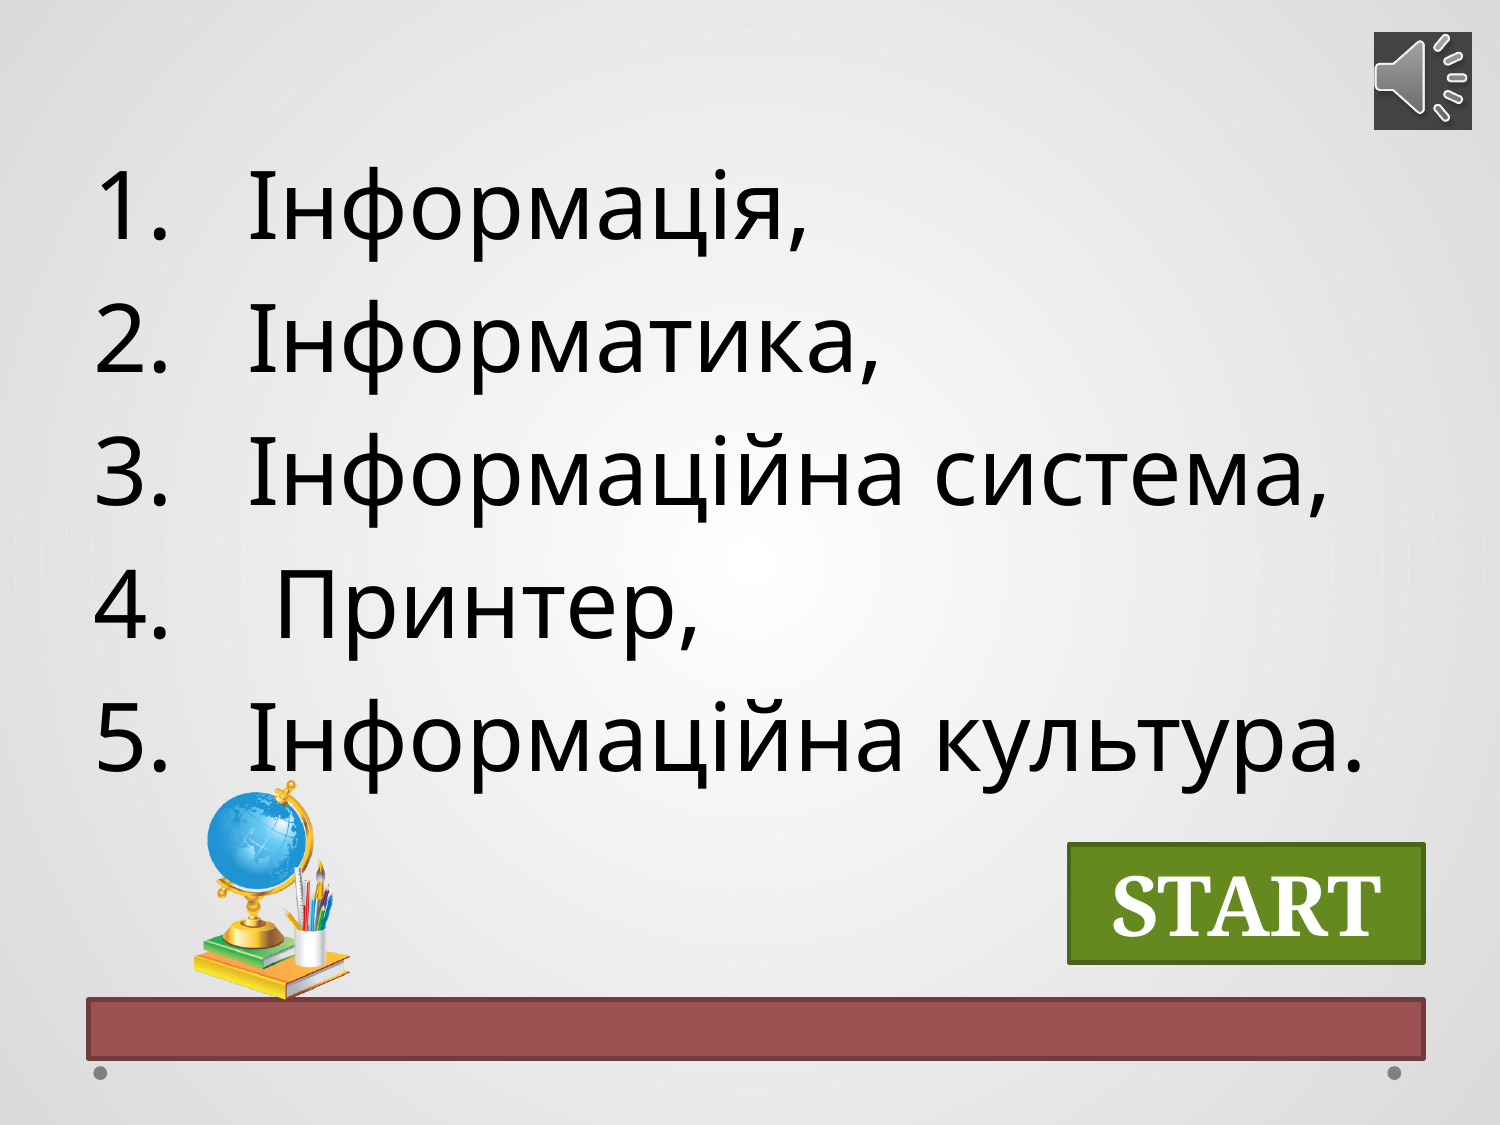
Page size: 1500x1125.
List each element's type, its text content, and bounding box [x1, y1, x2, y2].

picture [194, 780, 350, 1000]
text_box START [1067, 842, 1426, 965]
list Інформація, Інформатика, Інформаційна система, Принтер, Інформаційна культура. [78, 137, 1429, 880]
text_box [86, 997, 1426, 1061]
picture [1373, 30, 1474, 132]
